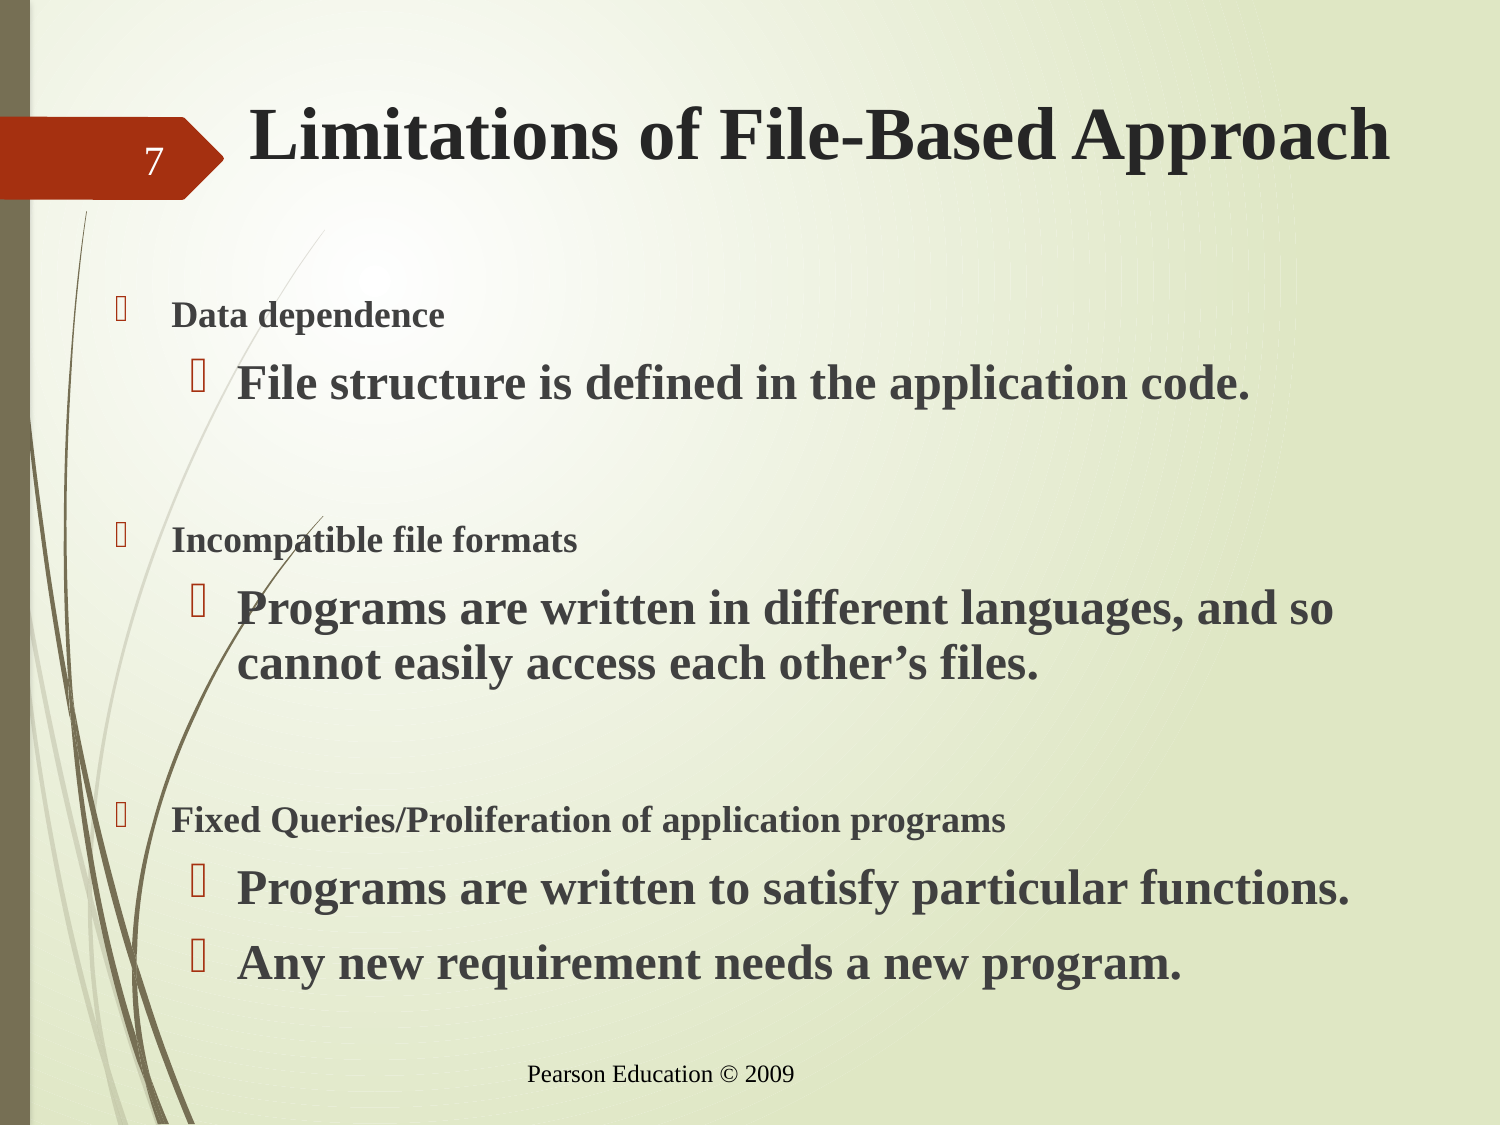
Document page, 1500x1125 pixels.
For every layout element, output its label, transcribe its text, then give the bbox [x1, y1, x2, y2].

slide_number 7 [83, 129, 180, 190]
text_box Pearson Education © 2009 [512, 1050, 1038, 1095]
list Data dependence File structure is defined in the application code. Incompatible file formats Programs are written in different languages, and so cannot easily access each other’s files. Fixed Queries/Proliferation of application programs Programs are written to satisfy particular functions. Any new requirement needs a new program. [99, 287, 1368, 1012]
title Limitations of File-Based Approach [234, 77, 1459, 209]
